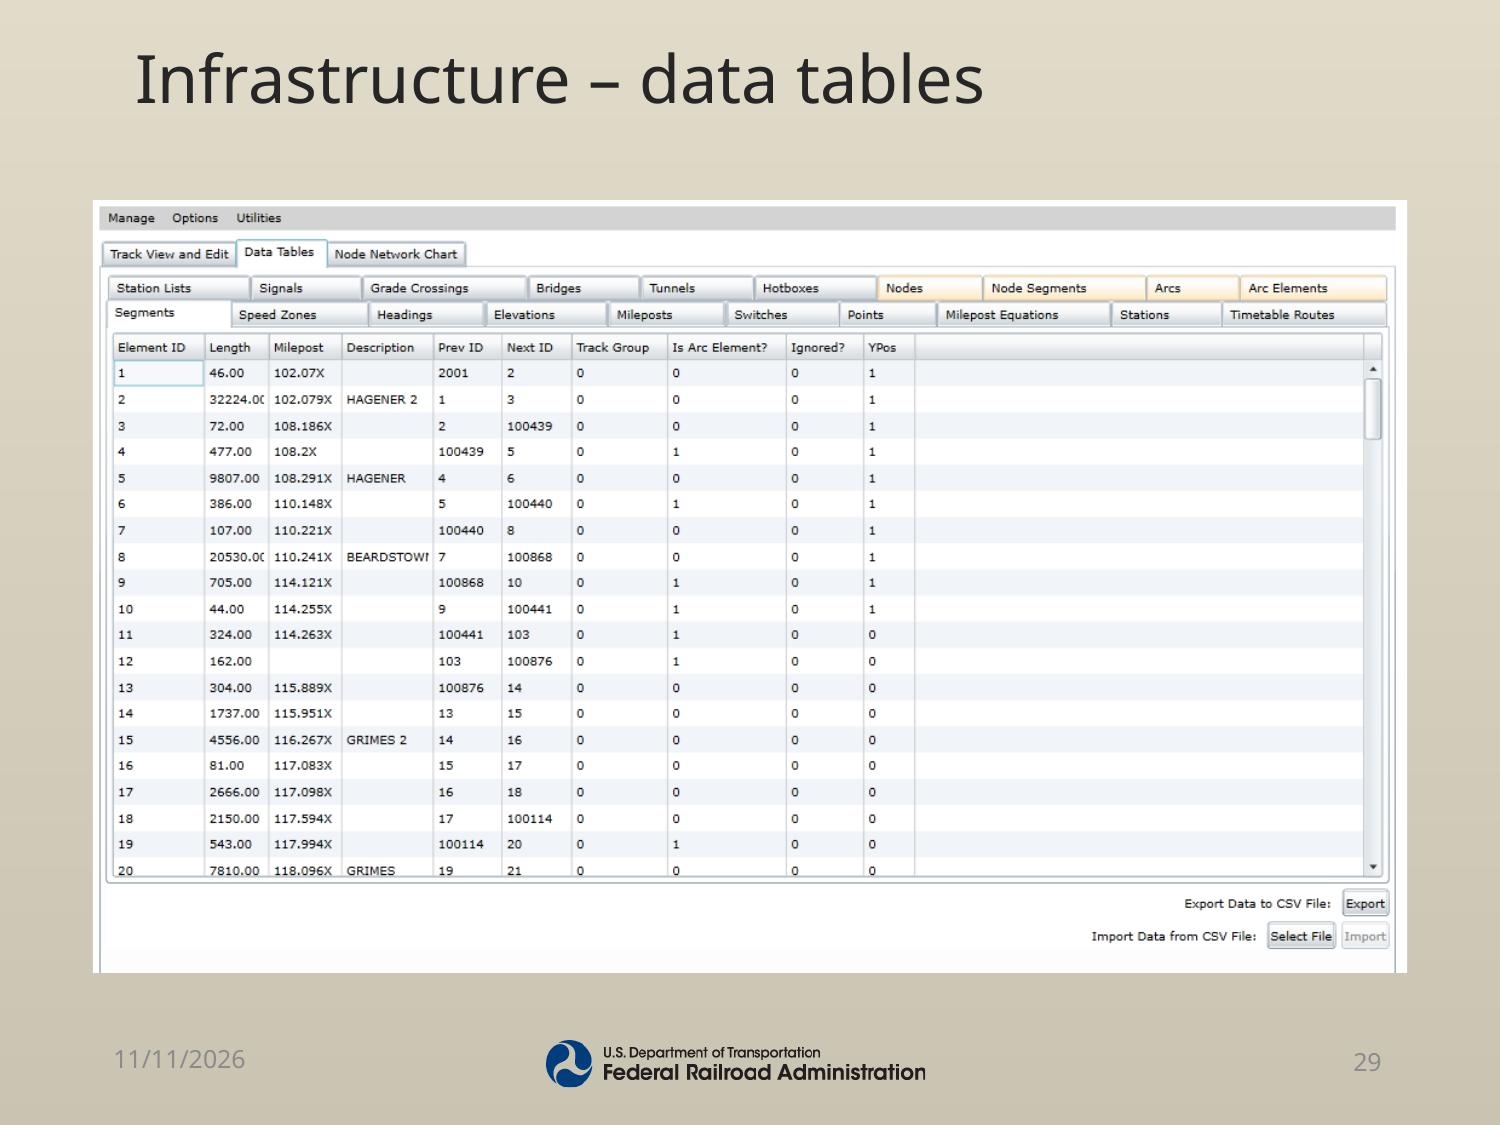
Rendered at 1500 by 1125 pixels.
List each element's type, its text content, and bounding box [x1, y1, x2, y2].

picture [526, 1035, 926, 1088]
slide_number 29 [1059, 1033, 1397, 1094]
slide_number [98, 1030, 436, 1091]
picture [92, 199, 1408, 973]
title Infrastructure – data tables [120, 20, 1380, 145]
